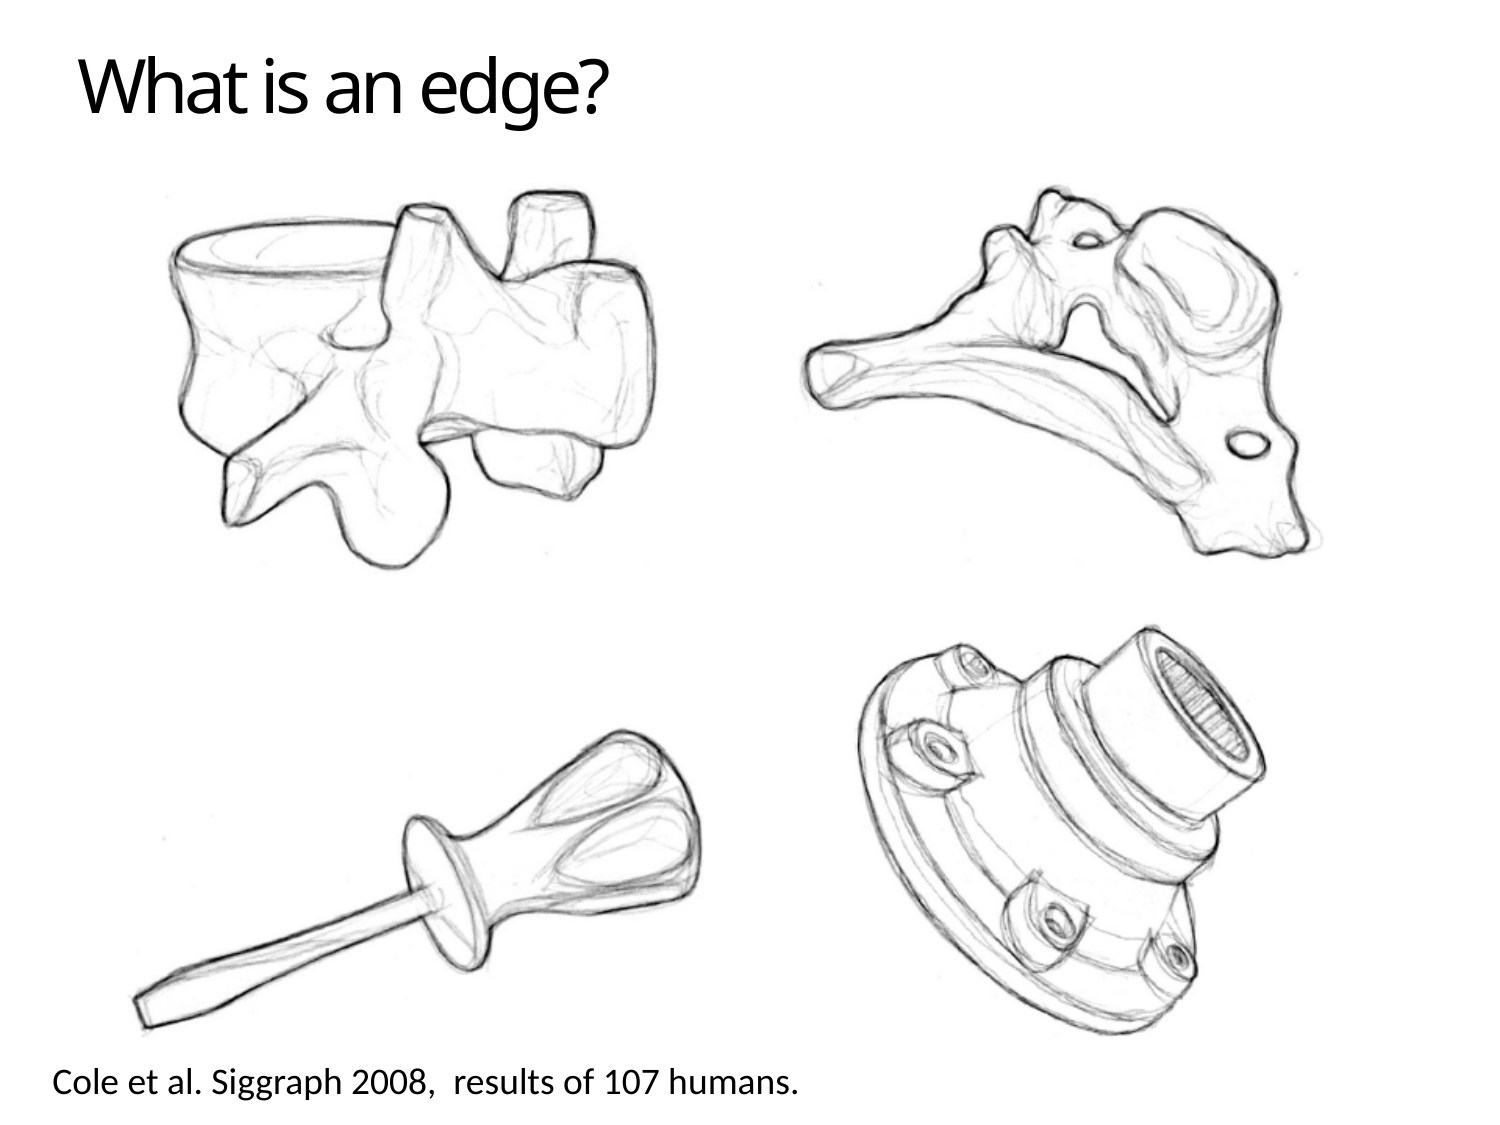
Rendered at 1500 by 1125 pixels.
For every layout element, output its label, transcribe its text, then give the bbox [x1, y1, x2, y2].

text_box What is an edge? [62, 31, 1063, 137]
picture [124, 182, 1330, 1051]
text_box Cole et al. Siggraph 2008, results of 107 humans. [37, 1049, 1088, 1110]
